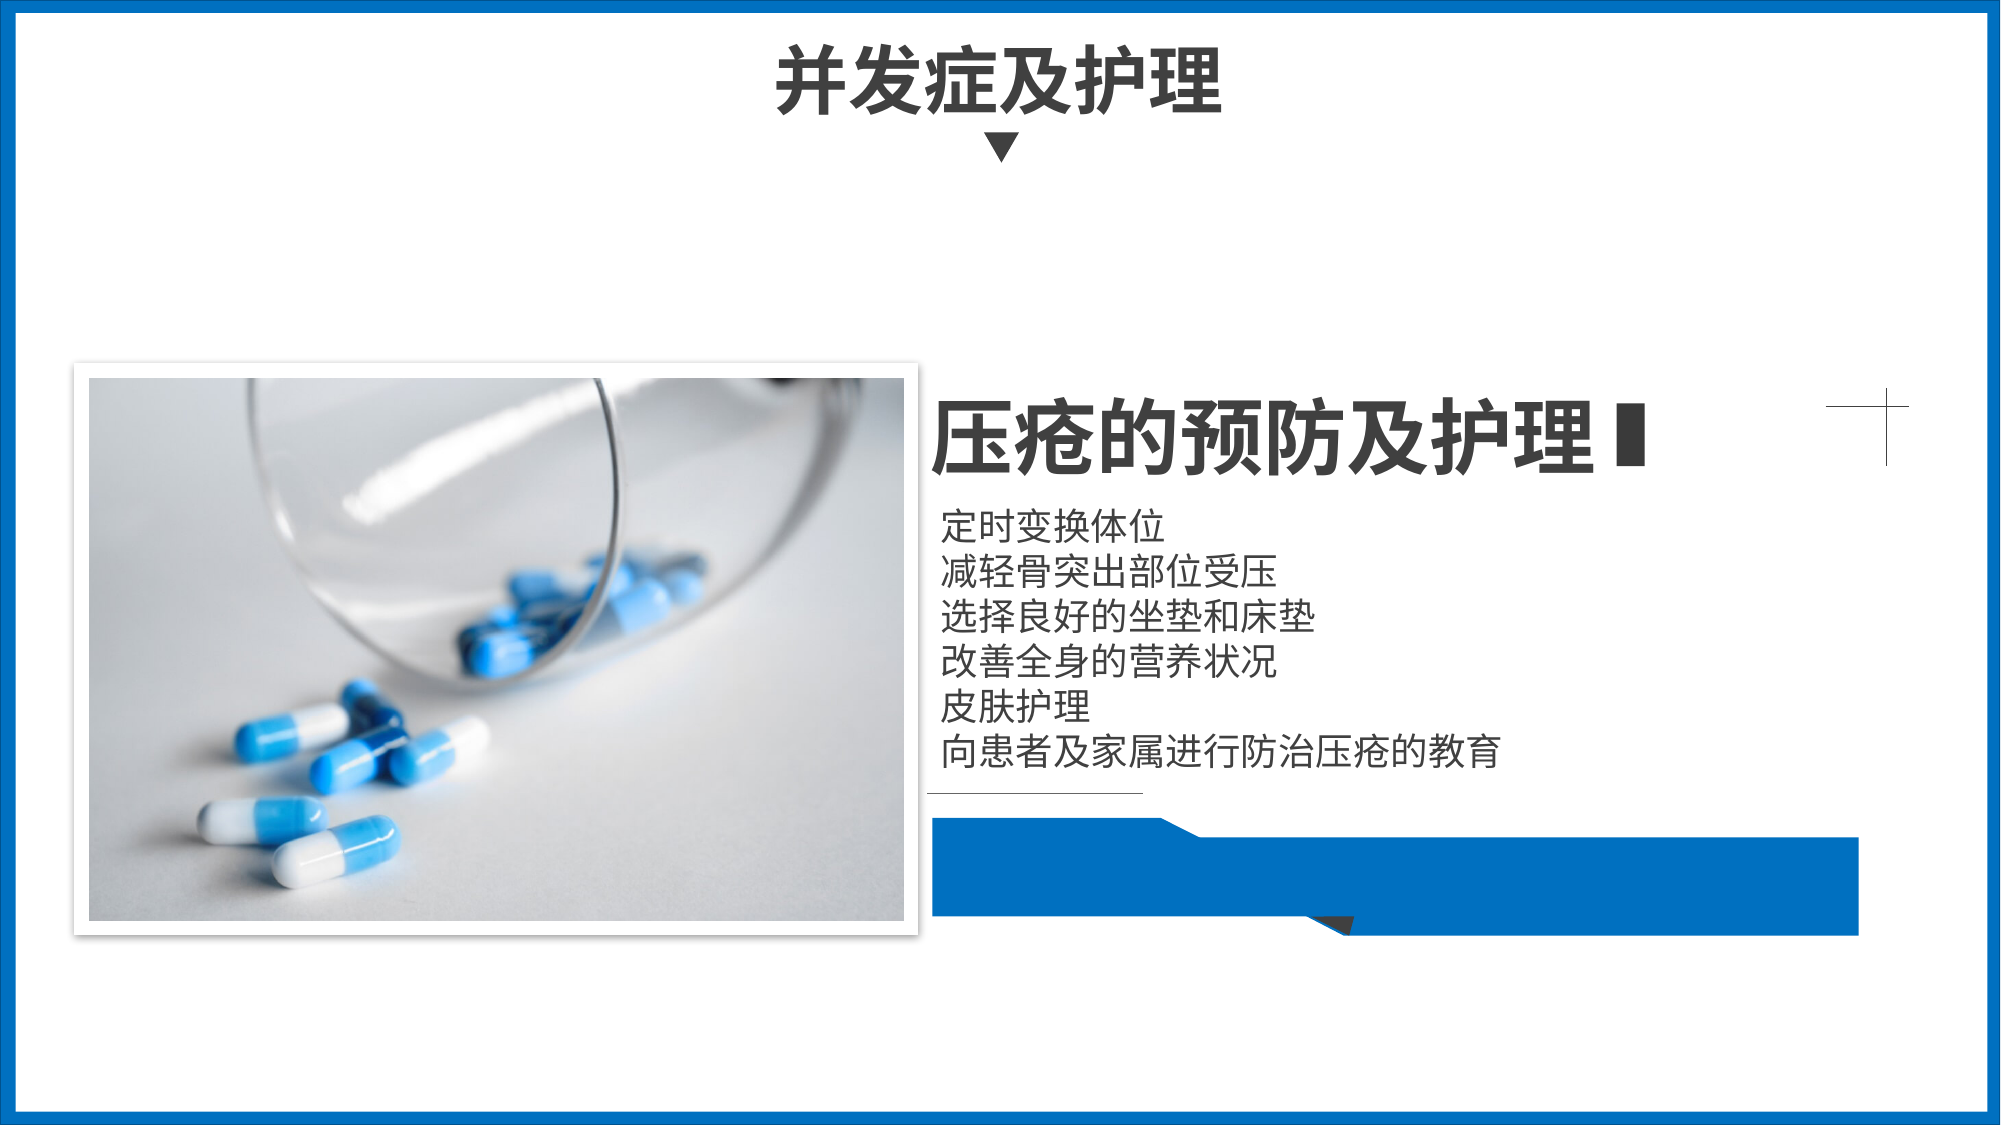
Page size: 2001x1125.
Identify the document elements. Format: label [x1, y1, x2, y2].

picture [88, 377, 904, 921]
text_box [915, 377, 1910, 936]
